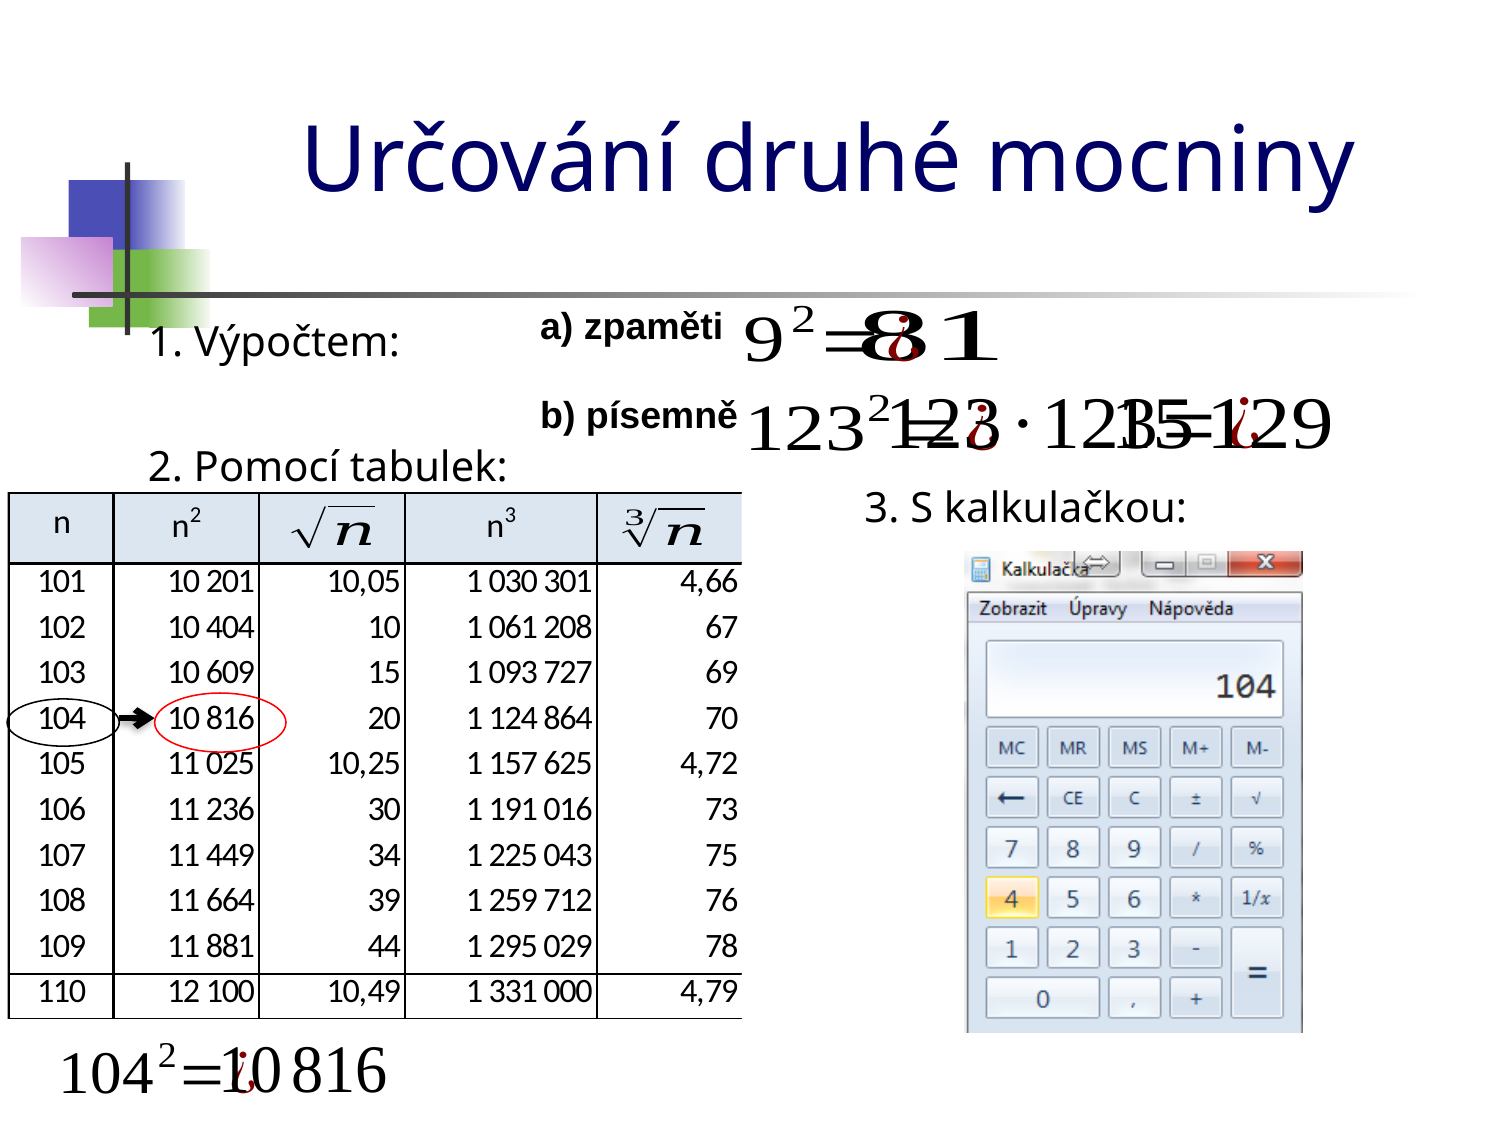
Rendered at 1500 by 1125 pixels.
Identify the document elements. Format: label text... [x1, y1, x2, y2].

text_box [7, 491, 745, 1021]
picture [964, 551, 1303, 1033]
title Určování druhé mocniny [188, 34, 1468, 276]
text_box 3. S kalkulačkou: [834, 473, 1355, 556]
text_box b) písemně [525, 383, 775, 444]
text_box a) zpaměti [525, 295, 786, 355]
text_box 2. Pomocí tabulek: [118, 431, 664, 489]
list 1. Výpočtem: [117, 306, 526, 390]
